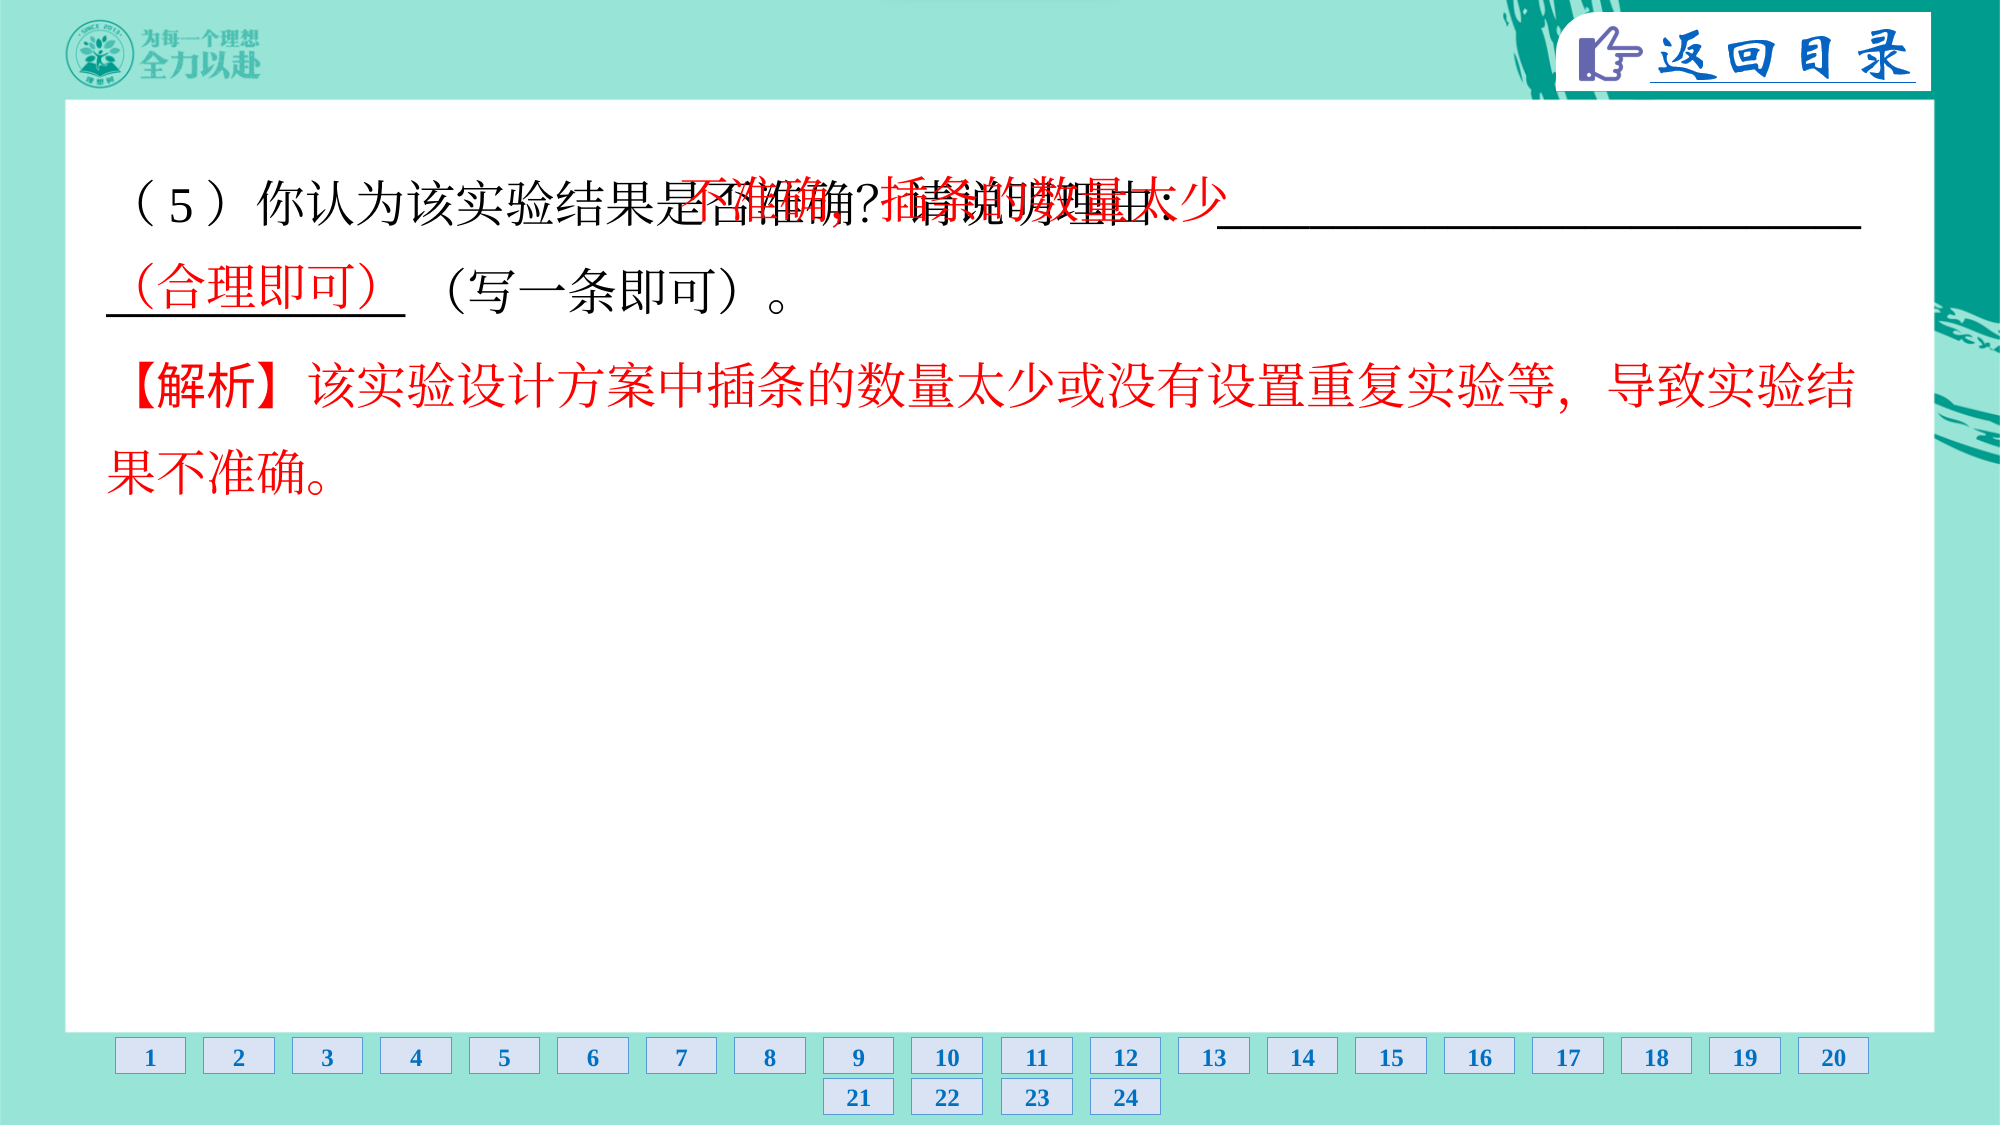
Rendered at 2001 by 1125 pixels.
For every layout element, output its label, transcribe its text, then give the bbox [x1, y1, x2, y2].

text_box （5）你认为该实验结果是否准确？请说明理由：____________________________ _____________（写一条即可）。 [106, 141, 1895, 311]
picture [0, 0, 2000, 1125]
text_box 不准确，插条的数量太少 （合理即可） [106, 136, 1894, 306]
text_box 【解析】该实验设计方案中插条的数量太少或没有设置重复实验等，导致实验结 果不准确。 [106, 322, 1895, 493]
